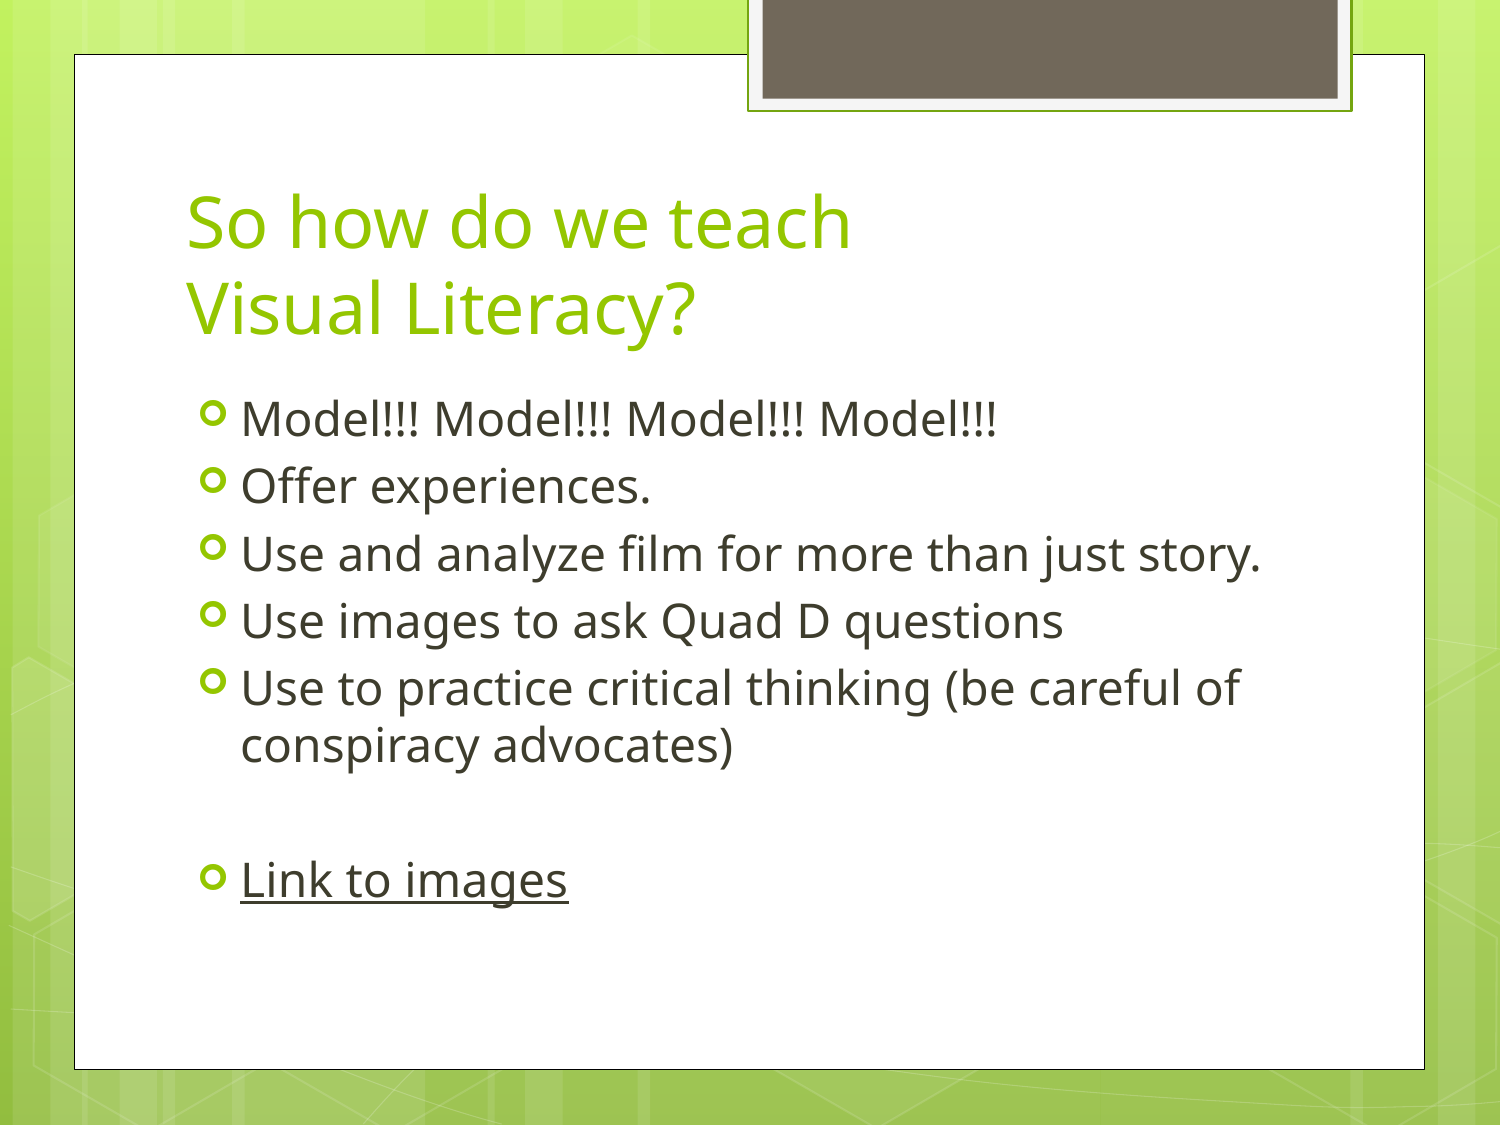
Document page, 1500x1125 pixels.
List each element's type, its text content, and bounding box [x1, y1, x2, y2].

title So how do we teach Visual Literacy? [171, 168, 1324, 357]
list Model!!! Model!!! Model!!! Model!!! Offer experiences. Use and analyze film for more than just story. Use images to ask Quad D questions Use to practice critical thinking (be careful of conspiracy advocates) Link to images [171, 381, 1283, 957]
